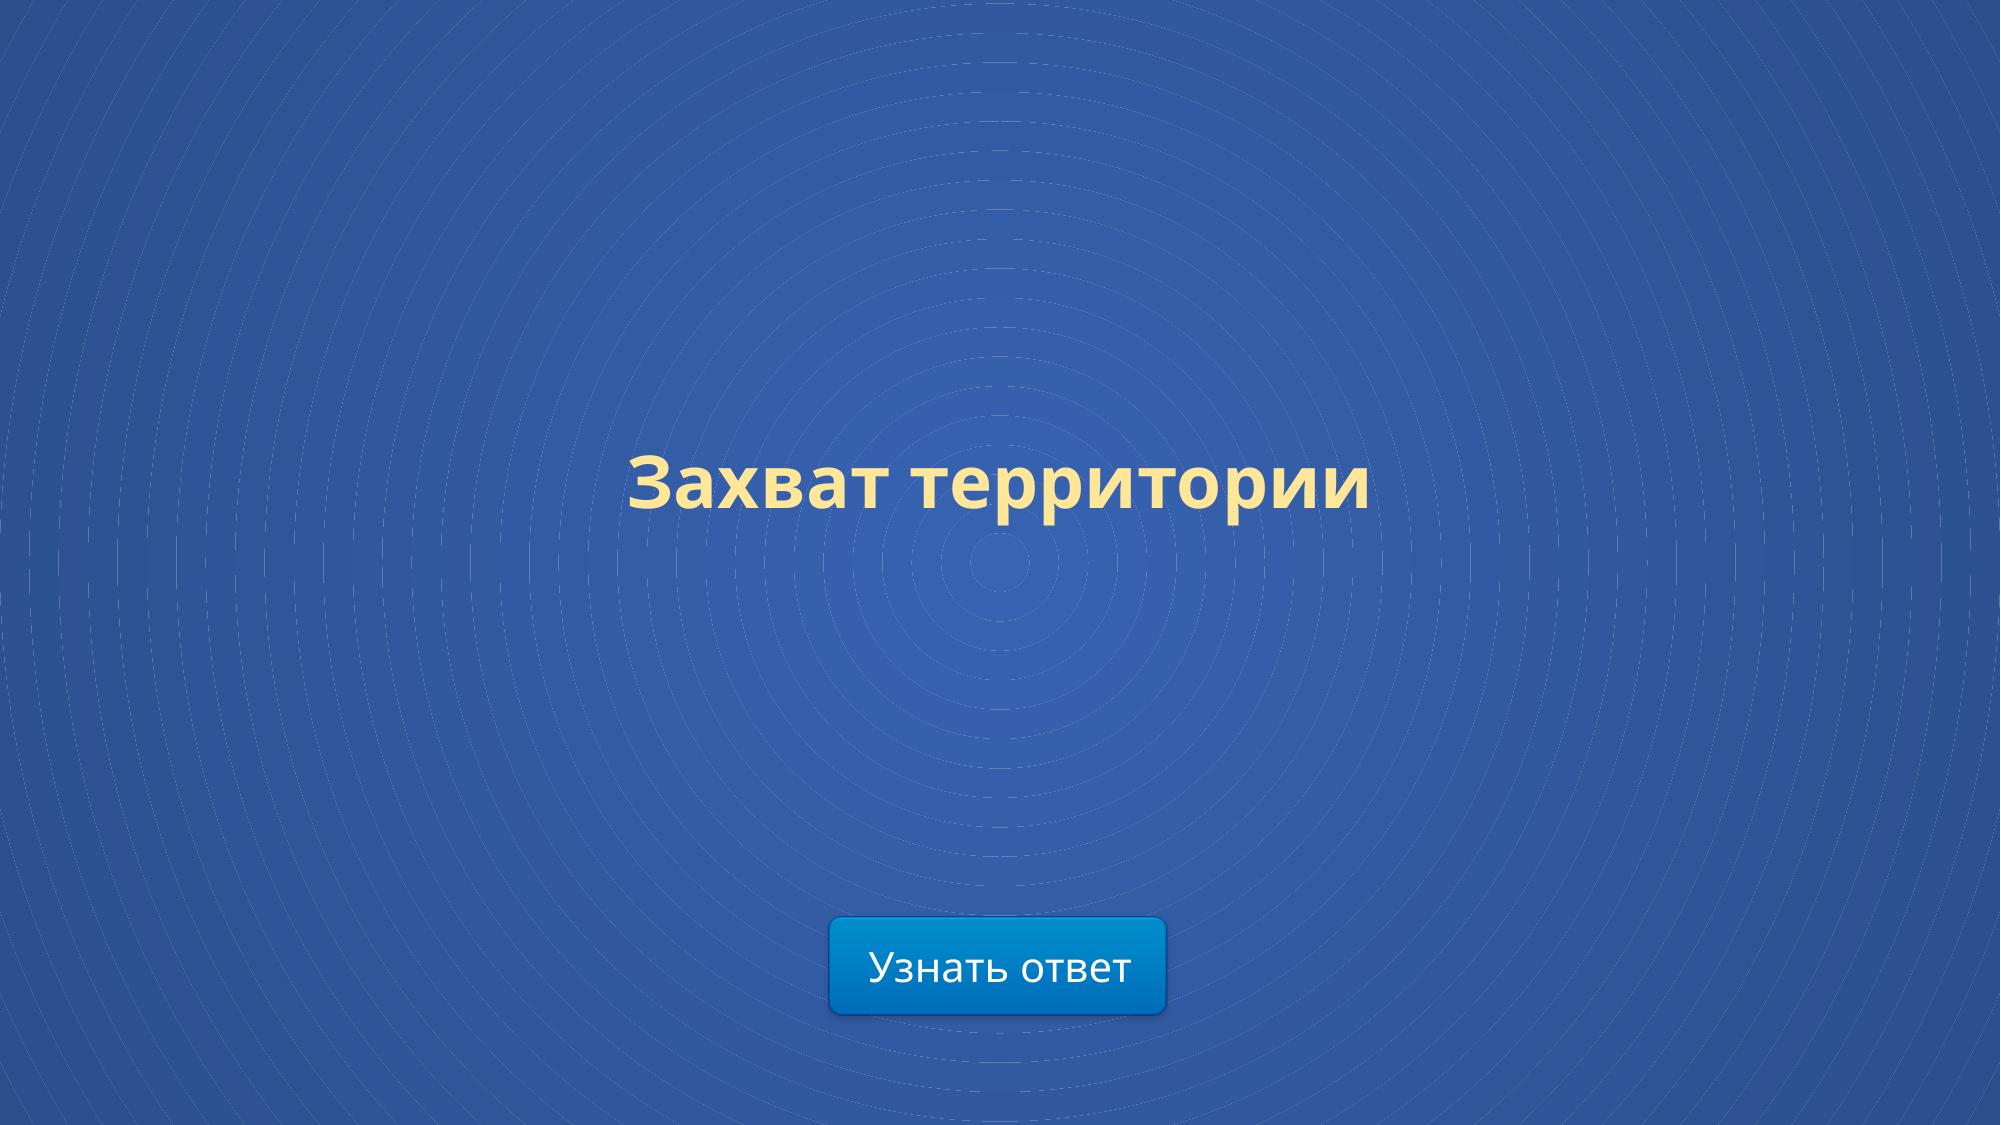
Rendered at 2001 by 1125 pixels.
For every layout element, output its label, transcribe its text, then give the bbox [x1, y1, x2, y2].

text_box Захват территории [403, 428, 1598, 531]
picture [793, 902, 1180, 1035]
